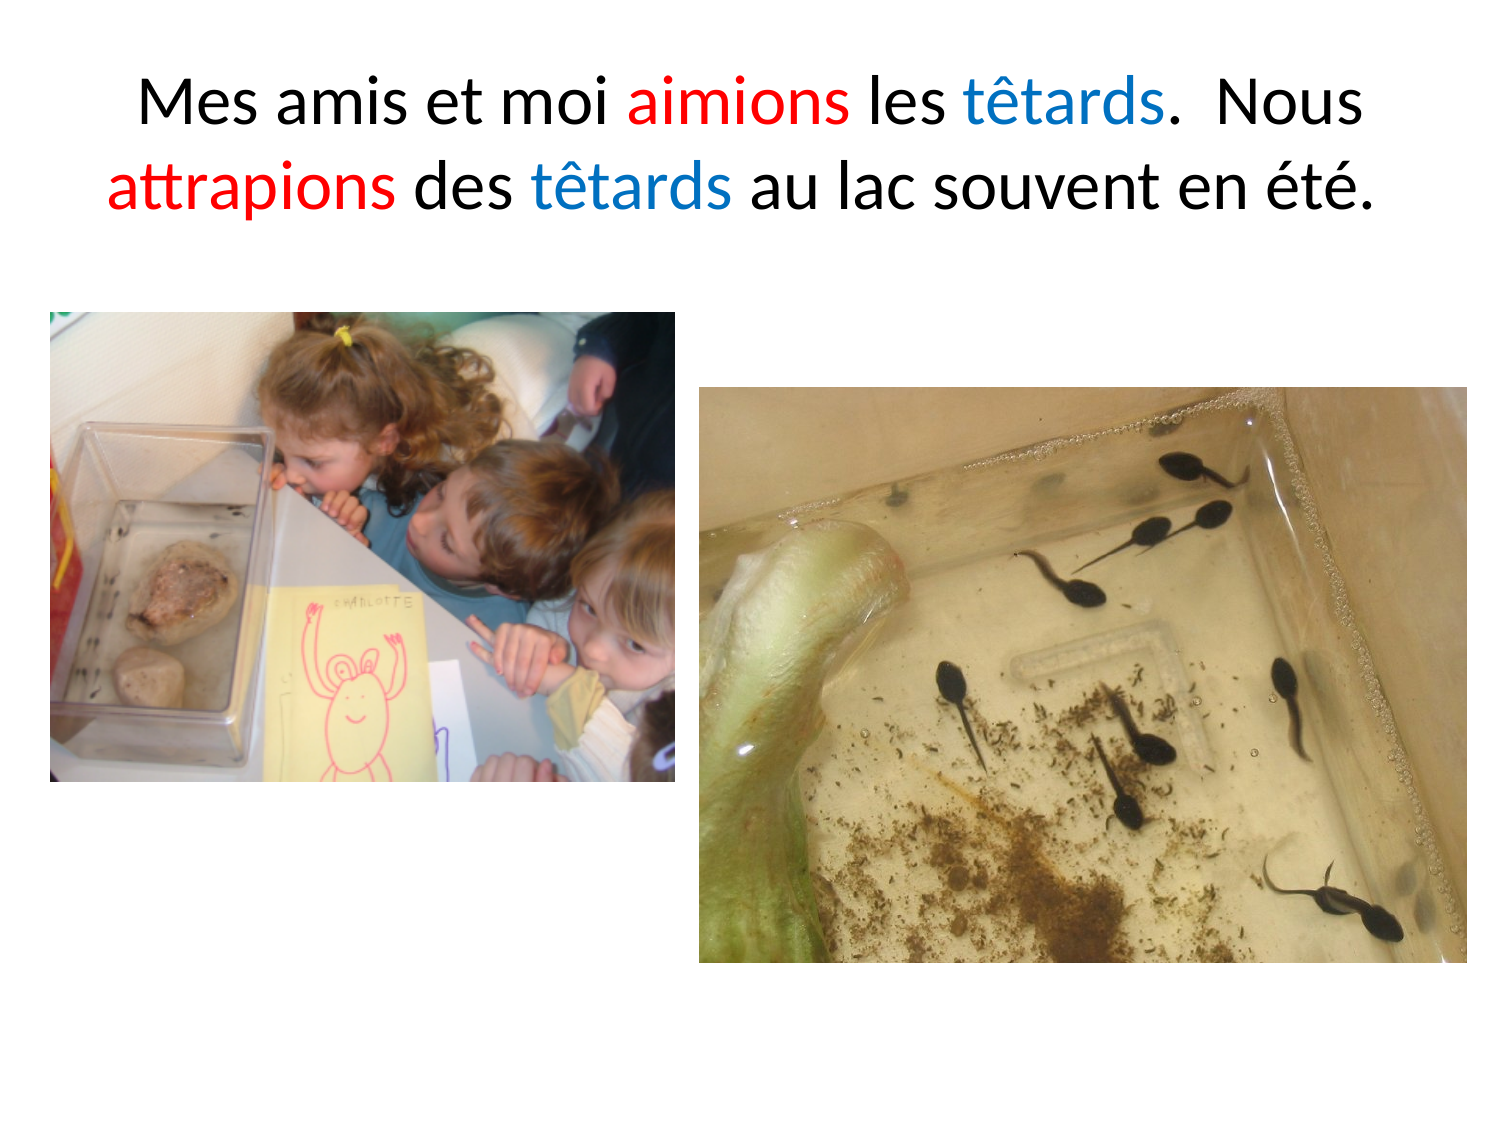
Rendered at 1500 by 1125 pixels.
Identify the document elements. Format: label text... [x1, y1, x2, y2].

title Mes amis et moi aimions les têtards. Nous attrapions des têtards au lac souvent en été. [75, 45, 1425, 233]
picture [49, 312, 676, 782]
picture [699, 387, 1467, 963]
